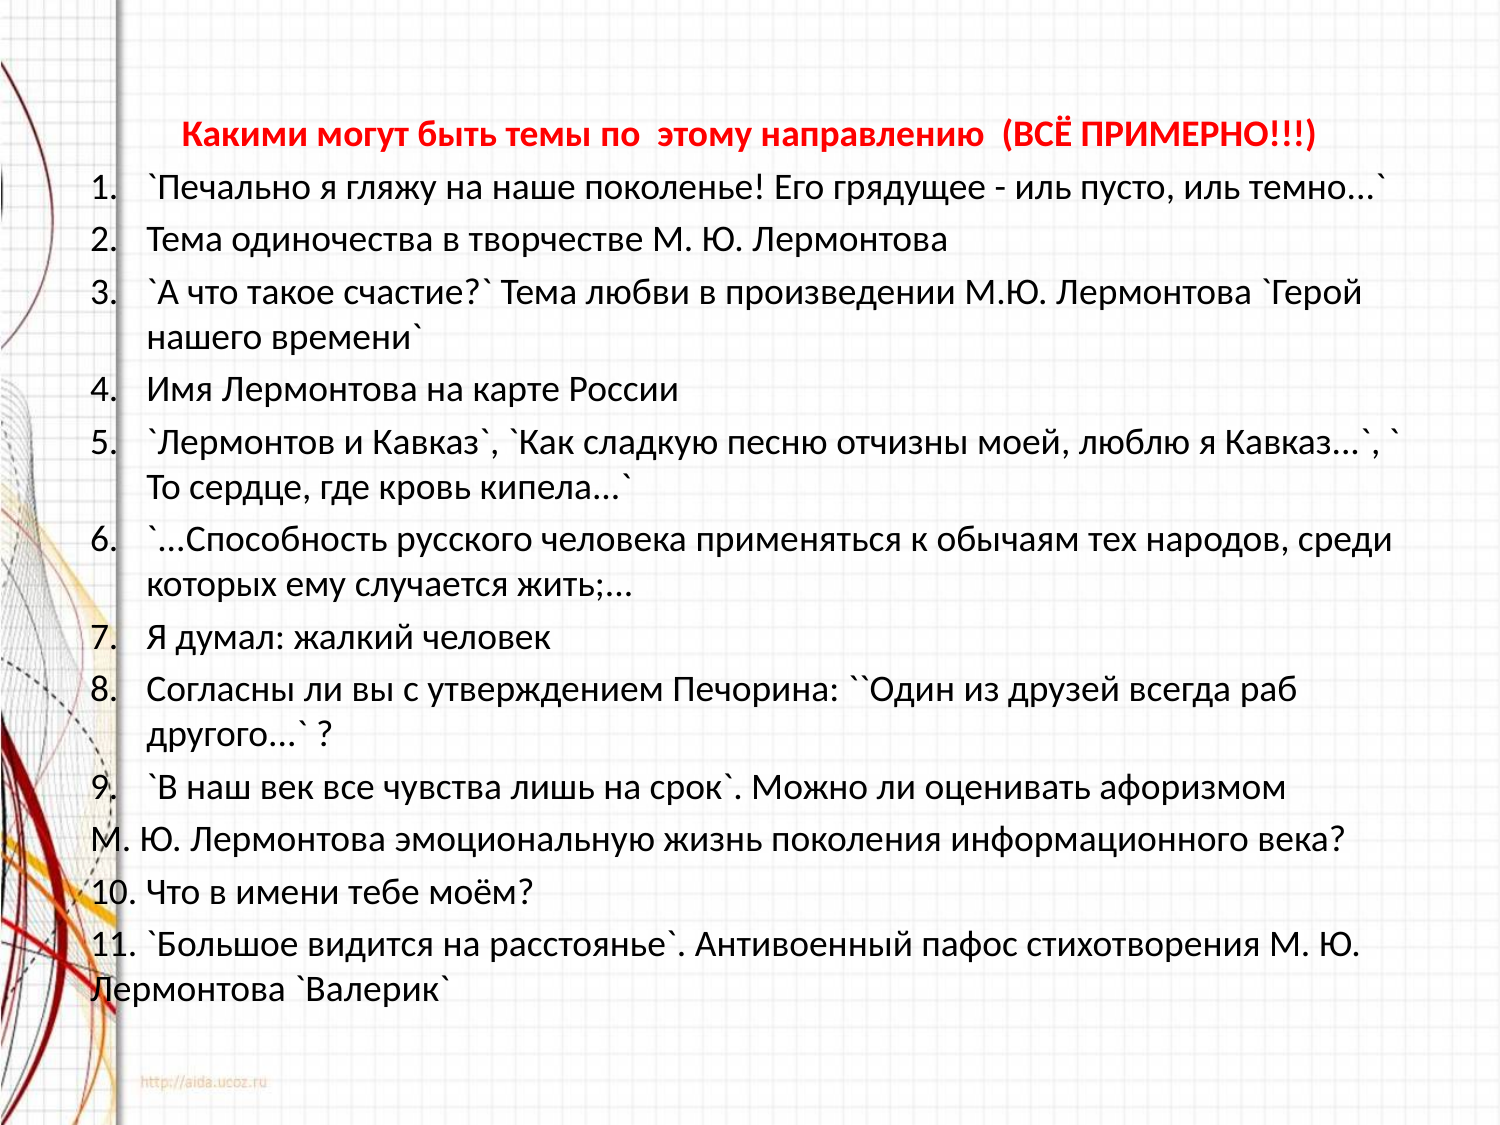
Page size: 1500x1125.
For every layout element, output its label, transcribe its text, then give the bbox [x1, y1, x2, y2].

picture [0, 0, 1500, 1125]
list Какими могут быть темы по этому направлению (ВСЁ ПРИМЕРНО!!!) `Печально я гляжу на наше поколенье! Его грядущее - иль пусто, иль темно...` Тема одиночества в творчестве М. Ю. Лермонтова `А что такое счастие?` Тема любви в произведении М.Ю. Лермонтова `Герой нашего времени` Имя Лермонтова на карте России `Лермонтов и Кавказ`, `Как сладкую песню отчизны моей, люблю я Кавказ...`, ` То сердце, где кровь кипела...` `...Способность русского человека применяться к обычаям тех народов, среди которых ему случается жить;... Я думал: жалкий человек Согласны ли вы с утверждением Печорина: ``Один из друзей всегда раб другого...` ? `В наш век все чувства лишь на срок`. Можно ли оценивать афоризмом М. Ю. Лермонтова эмоциональную жизнь поколения информационного века? 10. Что в имени тебе моём? 11. `Большое видится на расстоянье`. Антивоенный пафос стихотворения М. Ю. Лермонтова `Валерик` [75, 101, 1425, 1094]
